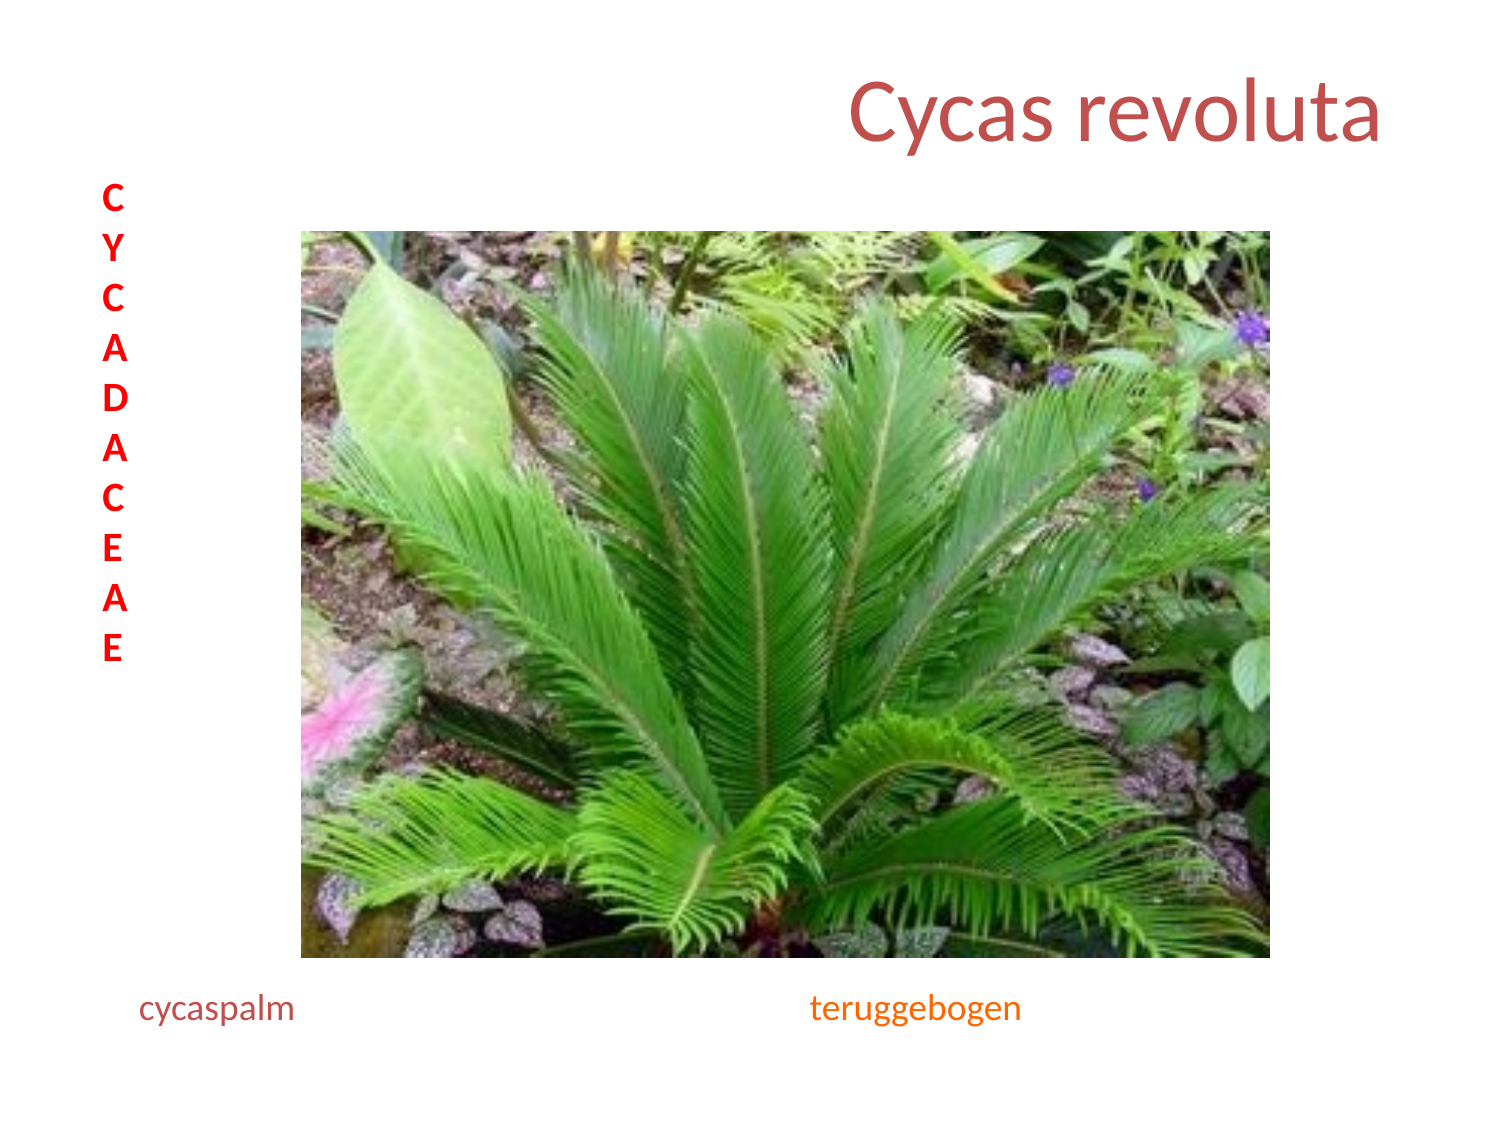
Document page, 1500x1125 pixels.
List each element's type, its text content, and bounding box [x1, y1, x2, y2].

text_box CYCADACEAE [87, 162, 150, 678]
text_box Cycas revoluta [123, 42, 1399, 231]
text_box cycaspalm [123, 976, 1187, 1036]
picture [300, 231, 1270, 959]
